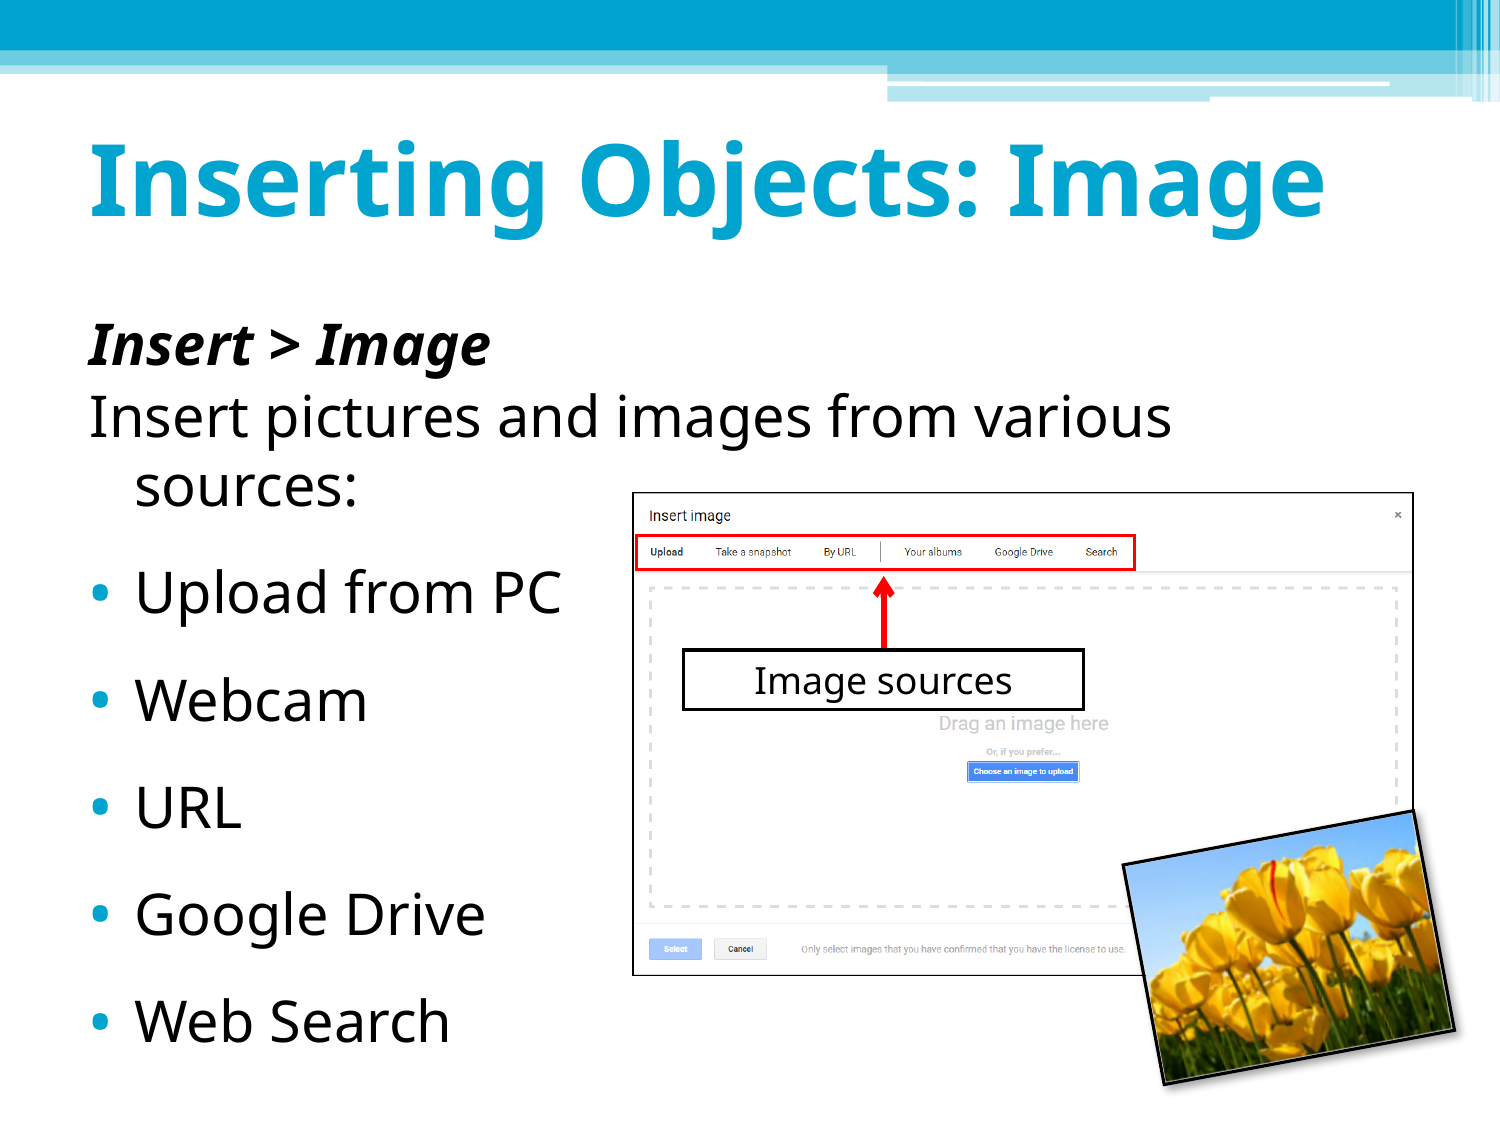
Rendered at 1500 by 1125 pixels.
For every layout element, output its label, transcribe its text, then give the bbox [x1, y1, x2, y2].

list Insert > Image Insert pictures and images from various sources: Upload from PC Webcam URL Google Drive Web Search [75, 299, 1418, 1063]
picture [633, 493, 1452, 1082]
title Inserting Objects: Image [75, 90, 1418, 263]
